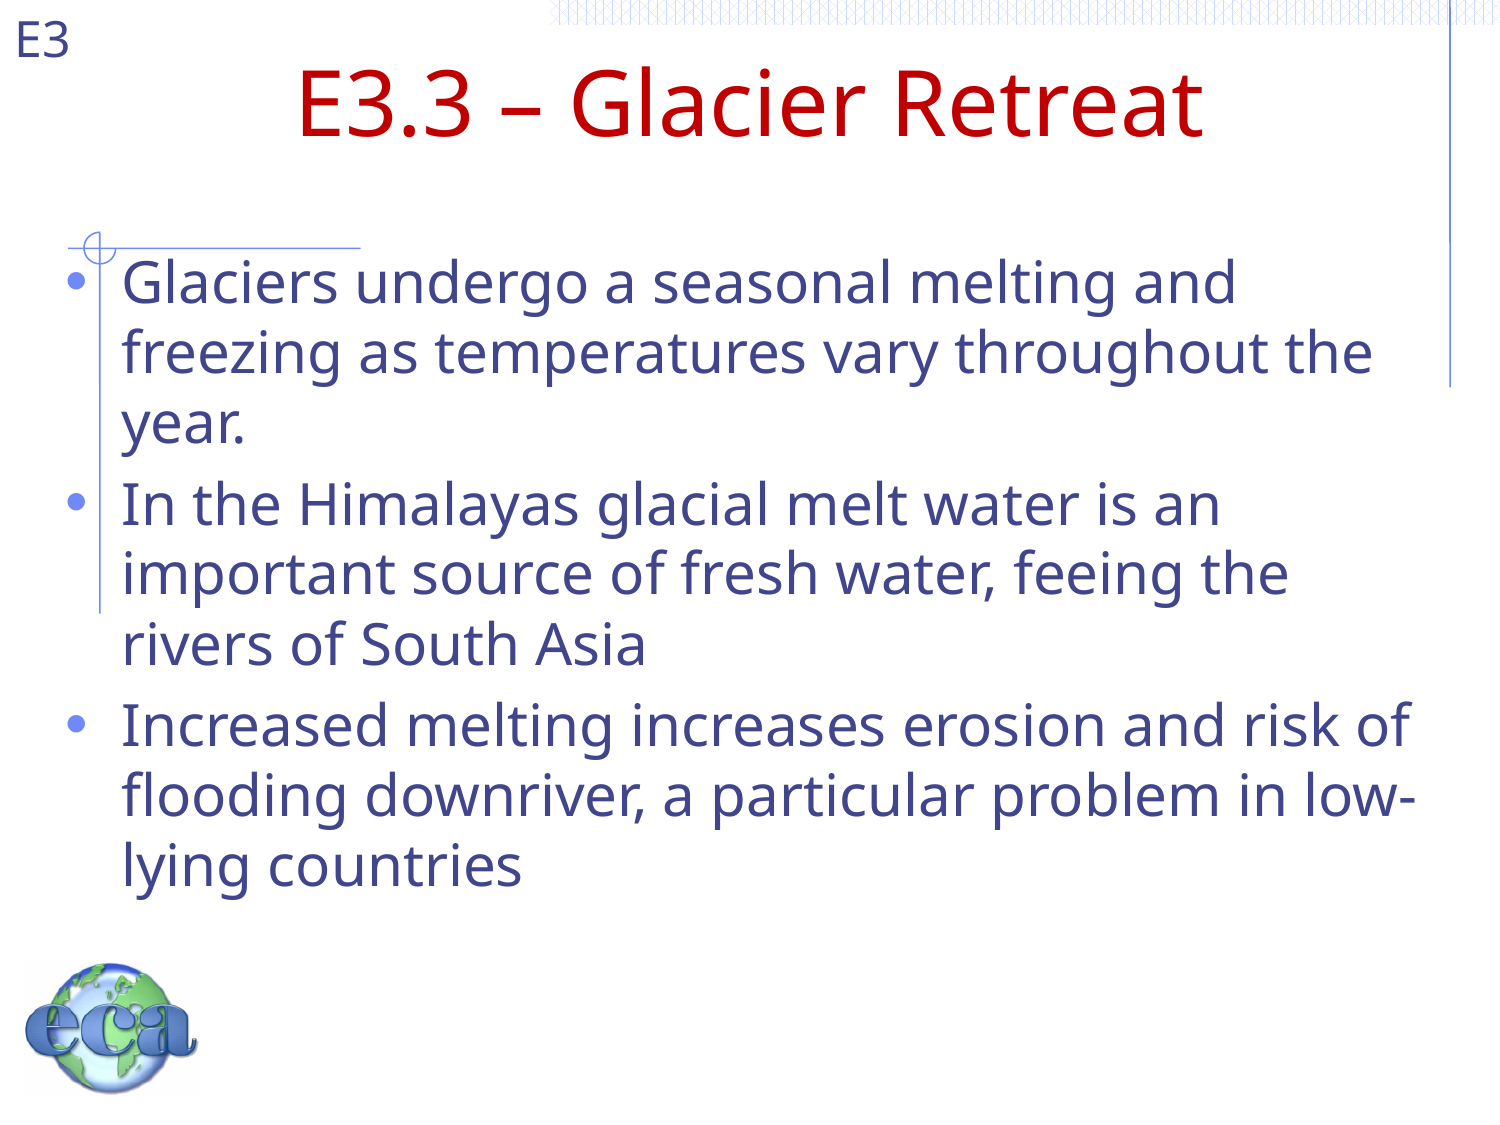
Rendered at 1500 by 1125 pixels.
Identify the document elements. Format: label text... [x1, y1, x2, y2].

title E3.3 – Glacier Retreat [37, 24, 1463, 163]
list Glaciers undergo a seasonal melting and freezing as temperatures vary throughout the year. In the Himalayas glacial melt water is an important source of fresh water, feeing the rivers of South Asia Increased melting increases erosion and risk of flooding downriver, a particular problem in low-lying countries [49, 237, 1463, 976]
picture [23, 960, 200, 1096]
